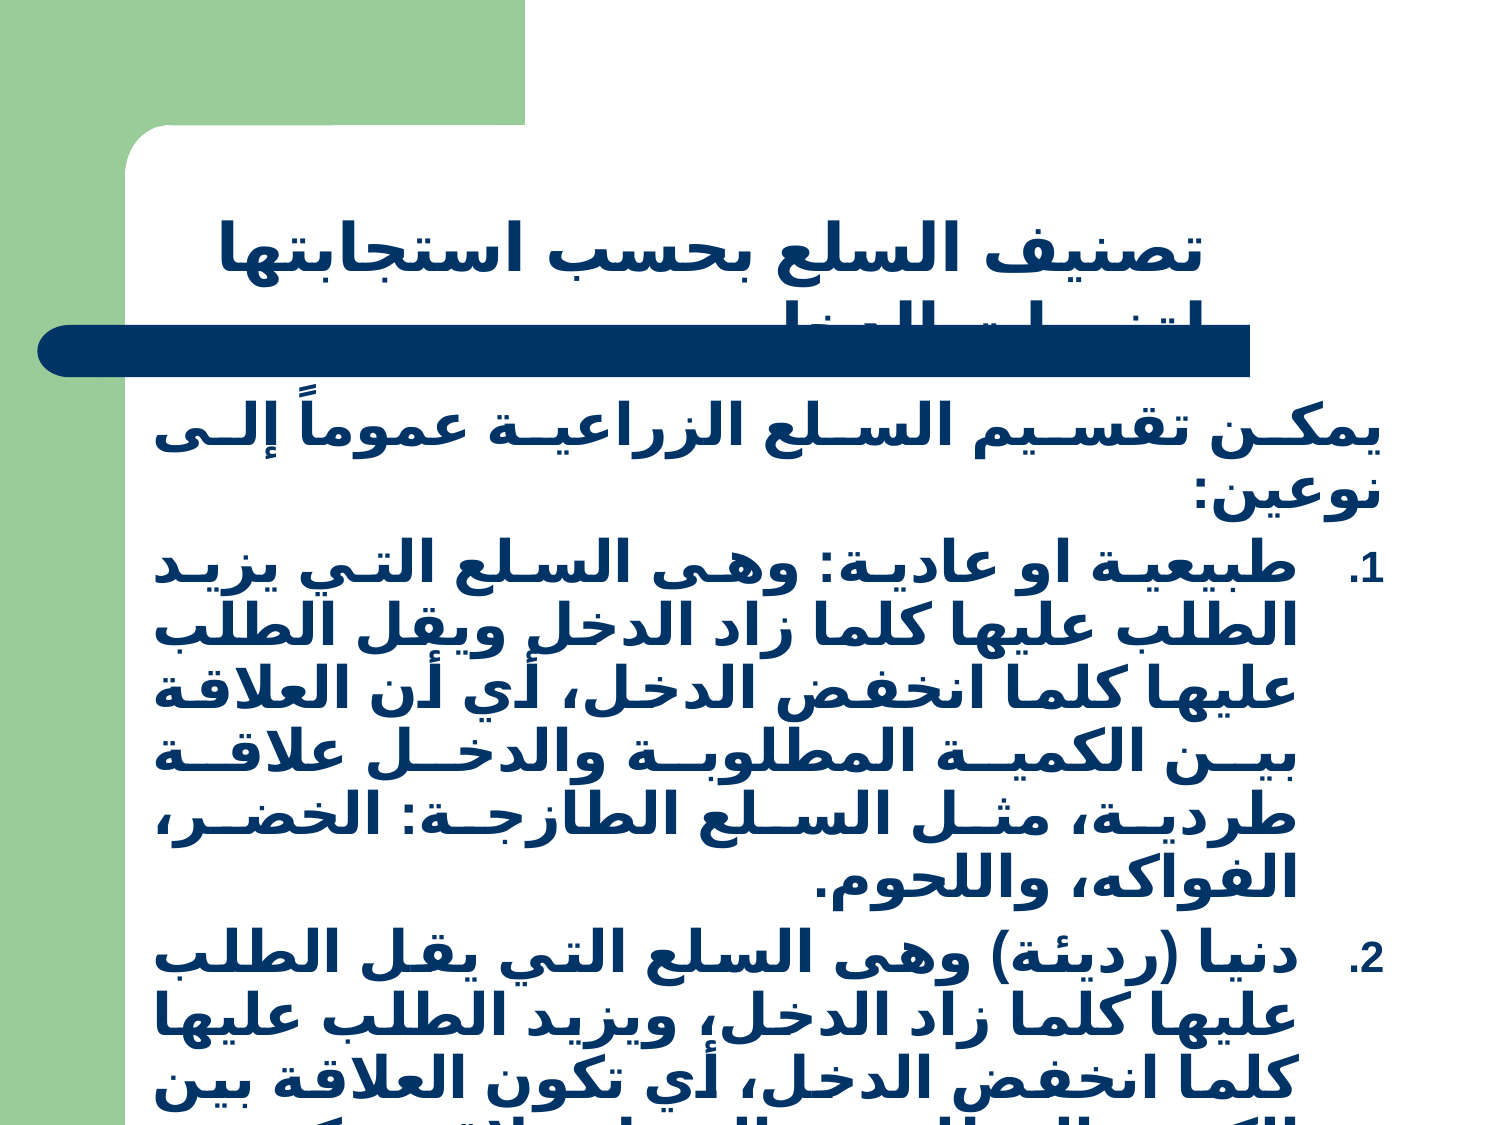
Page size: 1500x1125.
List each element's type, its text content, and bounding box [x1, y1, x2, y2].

text_box تصنيف السلع بحسب استجابتها لتغيرات الدخل [147, 197, 1223, 373]
list يمكن تقسيم السلع الزراعية عموماً إلى نوعين: طبيعية او عادية: وهى السلع التي يزيد الطلب عليها كلما زاد الدخل ويقل الطلب عليها كلما انخفض الدخل، أي أن العلاقة بين الكمية المطلوبة والدخل علاقة طردية، مثل السلع الطازجة: الخضر، الفواكه، واللحوم. دنيا (رديئة) وهى السلع التي يقل الطلب عليها كلما زاد الدخل، ويزيد الطلب عليها كلما انخفض الدخل، أي تكون العلاقة بين الكمية المطلوبة والدخل علاقة عكسية، مثل الخضر واللحوم المجمدة، وبدائل البروتين الحيواني. [137, 387, 1400, 999]
